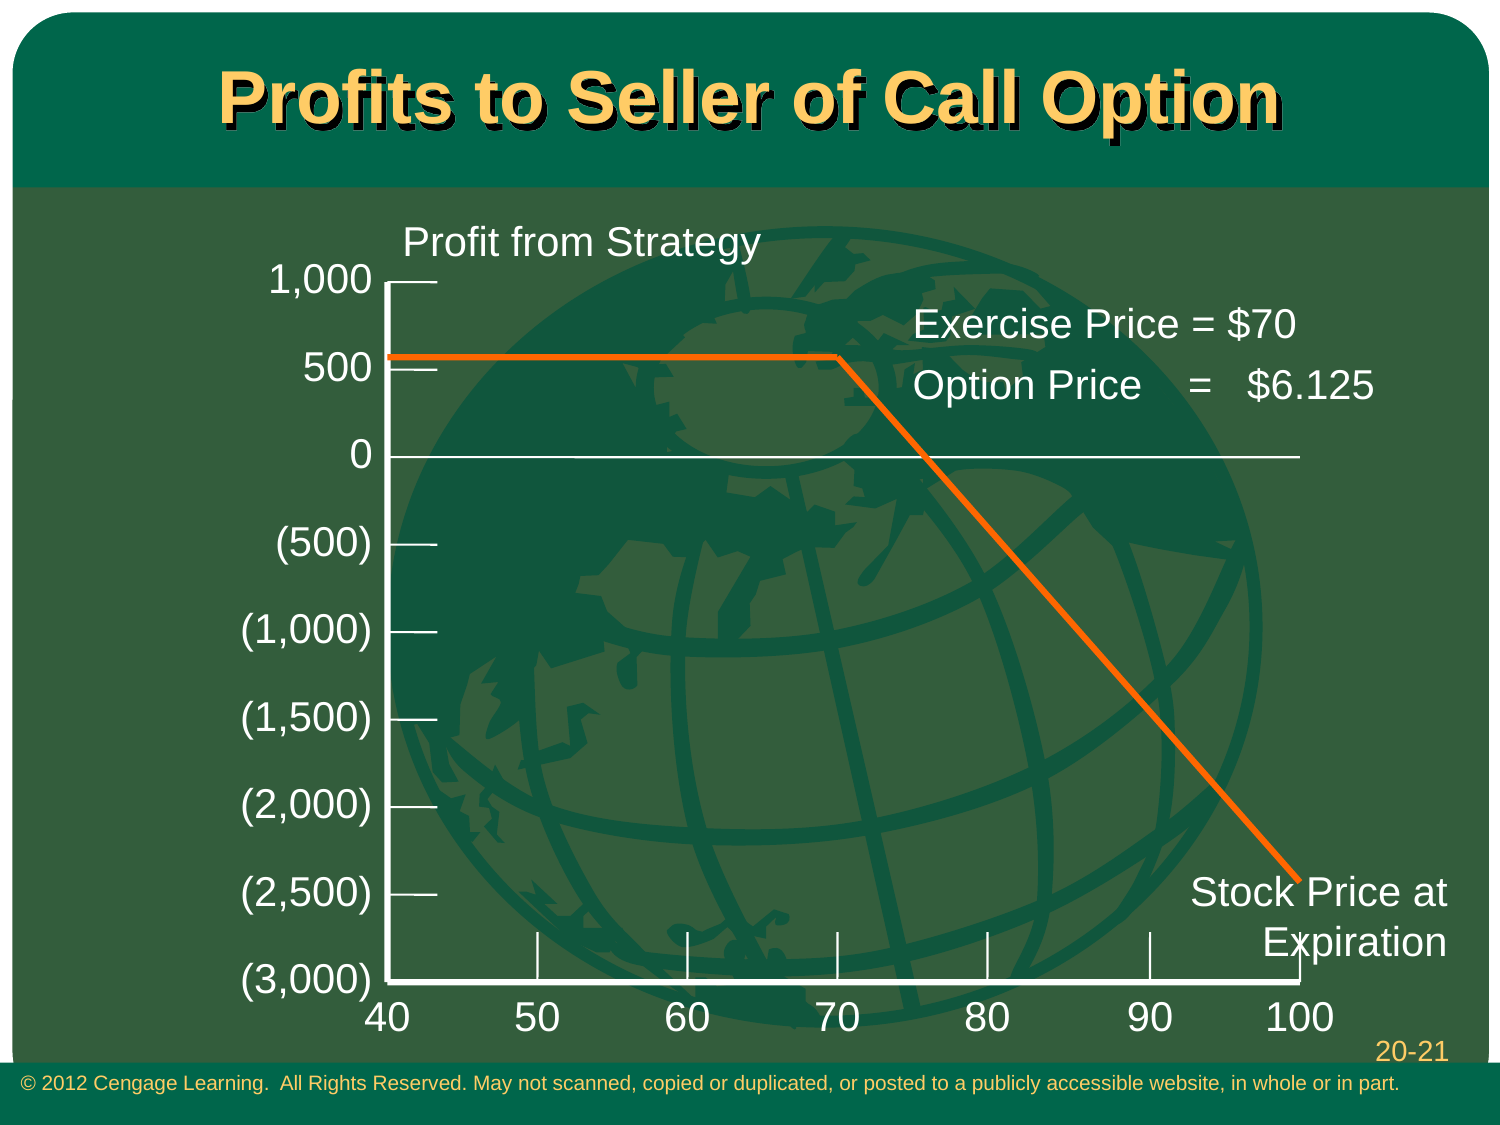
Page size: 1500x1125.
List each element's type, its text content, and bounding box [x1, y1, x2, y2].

text_box 80 [937, 982, 1038, 1047]
slide_number 20-21 [1325, 1025, 1500, 1062]
text_box 70 [787, 982, 888, 1047]
footer © 2012 Cengage Learning. All Rights Reserved. May not scanned, copied or duplicated, or posted to a publicly accessible website, in whole or in part. [0, 1062, 1500, 1125]
text_box 90 [1100, 982, 1200, 1047]
text_box 40 [337, 982, 438, 1047]
text_box (500) [212, 507, 388, 572]
text_box 100 [1224, 982, 1375, 1047]
text_box 0 [212, 419, 388, 485]
text_box Profit from Strategy [387, 207, 863, 272]
text_box 50 [487, 982, 588, 1047]
title Profits to Seller of Call Option [112, 0, 1388, 188]
text_box 60 [637, 982, 738, 1047]
text_box 1,000 [212, 244, 388, 310]
text_box Stock Price at Expiration [1174, 857, 1463, 972]
text_box (2,500) [137, 857, 388, 922]
text_box (1,500) [174, 682, 388, 747]
text_box Exercise Price = $70 Option Price = $6.125 [897, 299, 1500, 415]
text_box (3,000) [125, 944, 388, 1010]
text_box (2,000) [149, 769, 388, 835]
text_box (1,000) [174, 594, 388, 660]
text_box 500 [212, 332, 388, 397]
